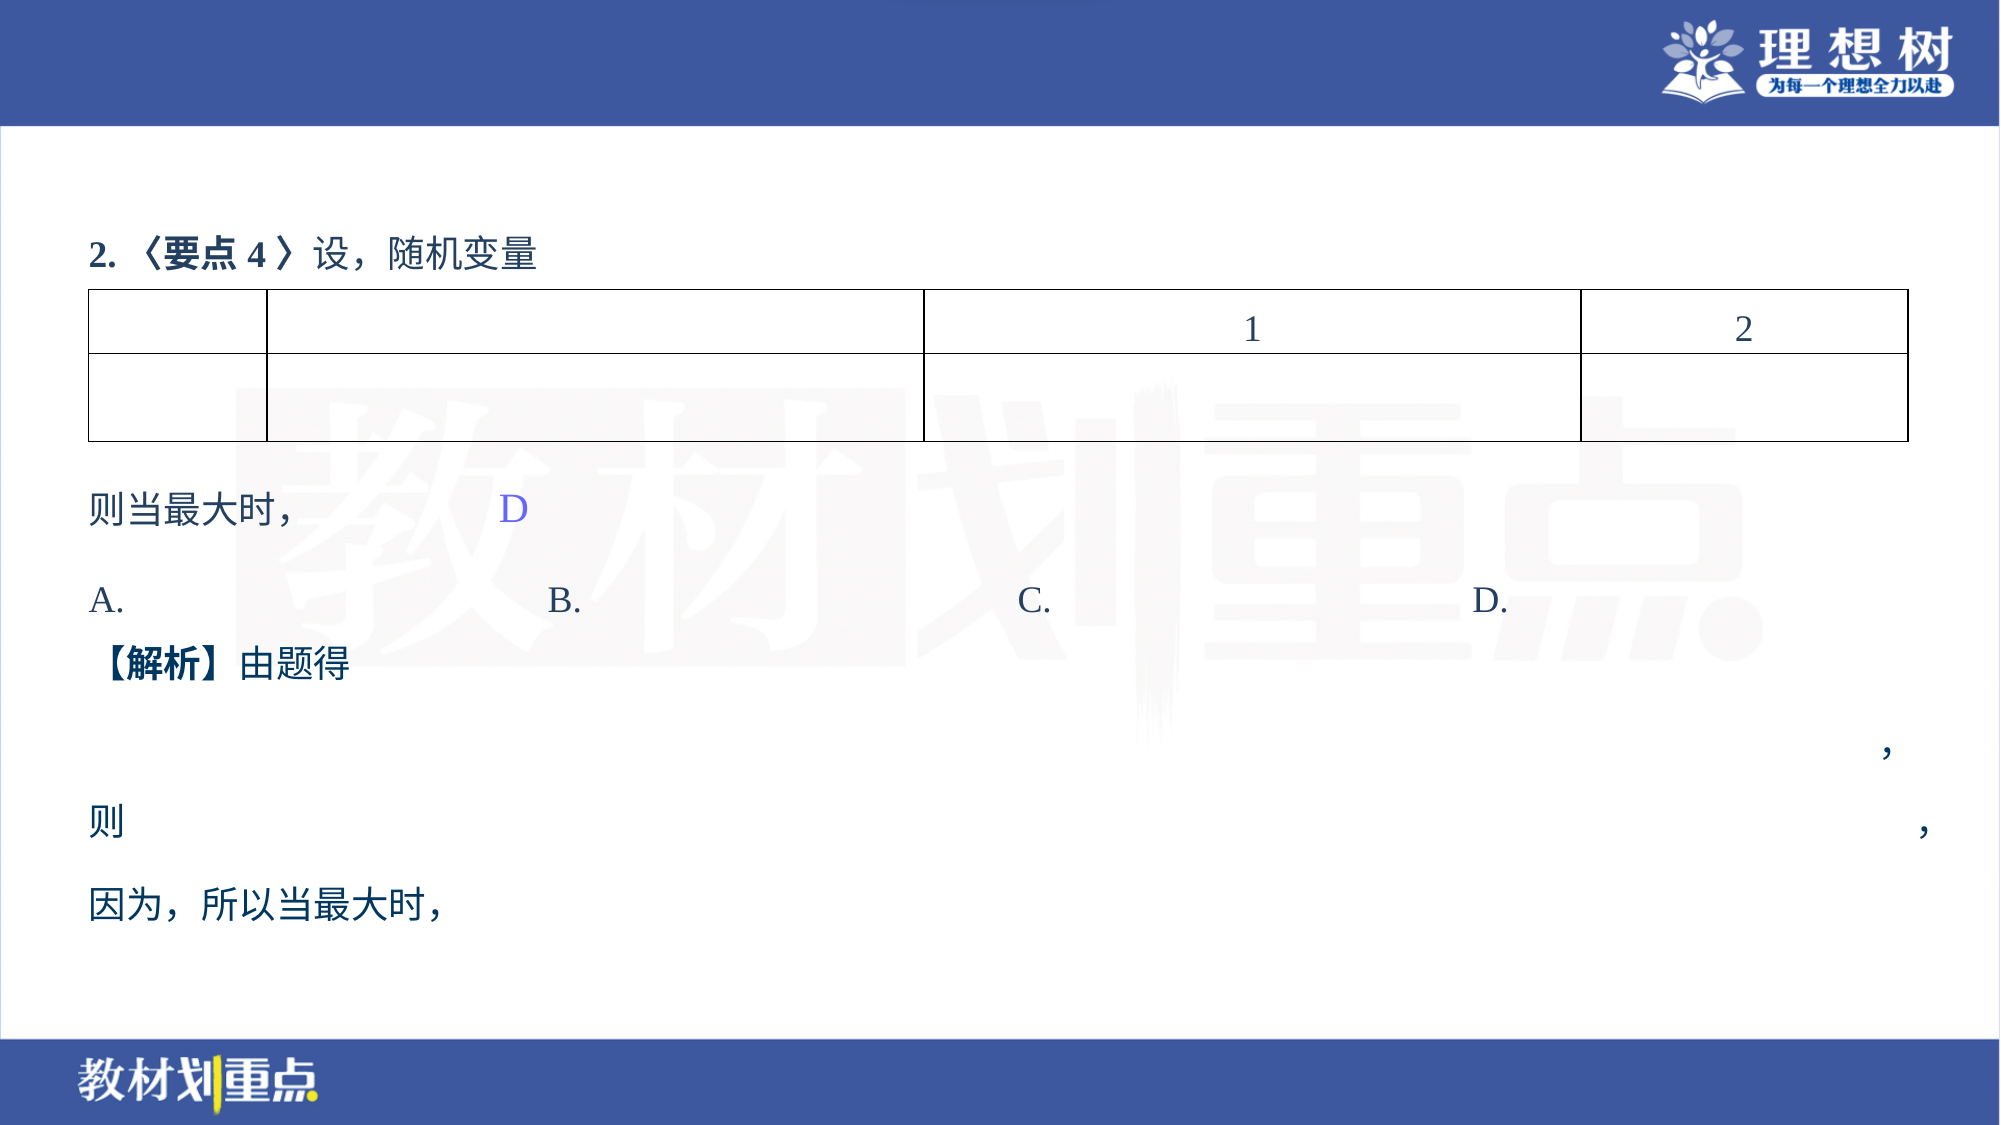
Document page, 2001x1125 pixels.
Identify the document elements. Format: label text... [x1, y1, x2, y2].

picture [0, 0, 2000, 1125]
text_box D [483, 478, 545, 529]
